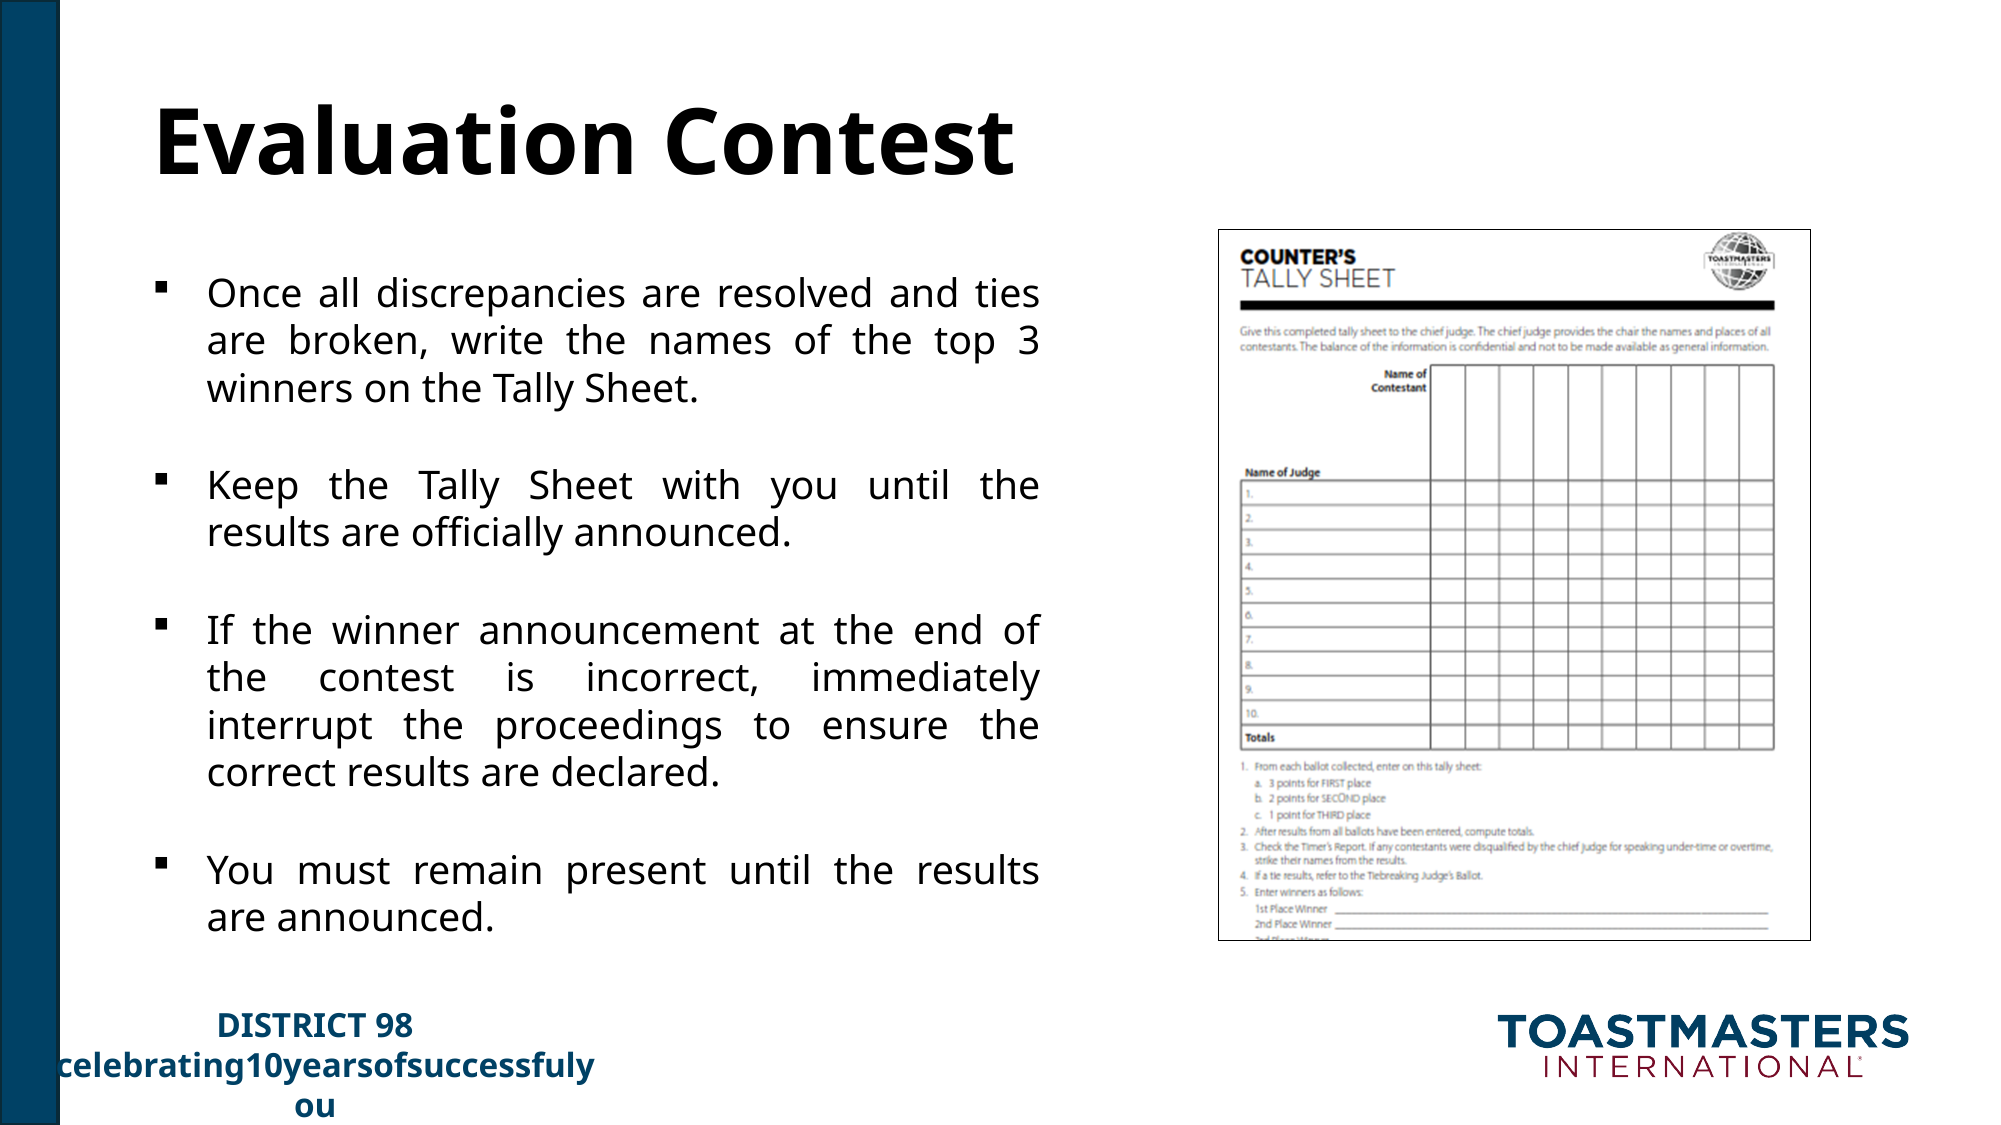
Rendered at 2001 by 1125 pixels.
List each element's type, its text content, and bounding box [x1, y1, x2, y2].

list Once all discrepancies are resolved and ties are broken, write the names of the top 3 winners on the Tally Sheet. Keep the Tally Sheet with you until the results are officially announced. If the winner announcement at the end of the contest is incorrect, immediately interrupt the proceedings to ensure the correct results are declared. You must remain present until the results are announced. [137, 260, 1057, 950]
text_box [0, 0, 60, 1125]
title Evaluation Contest [137, 59, 1944, 229]
text_box DISTRICT 98 #celebrating10yearsofsuccessfulyou [10, 996, 620, 1125]
picture [1217, 228, 2000, 1125]
